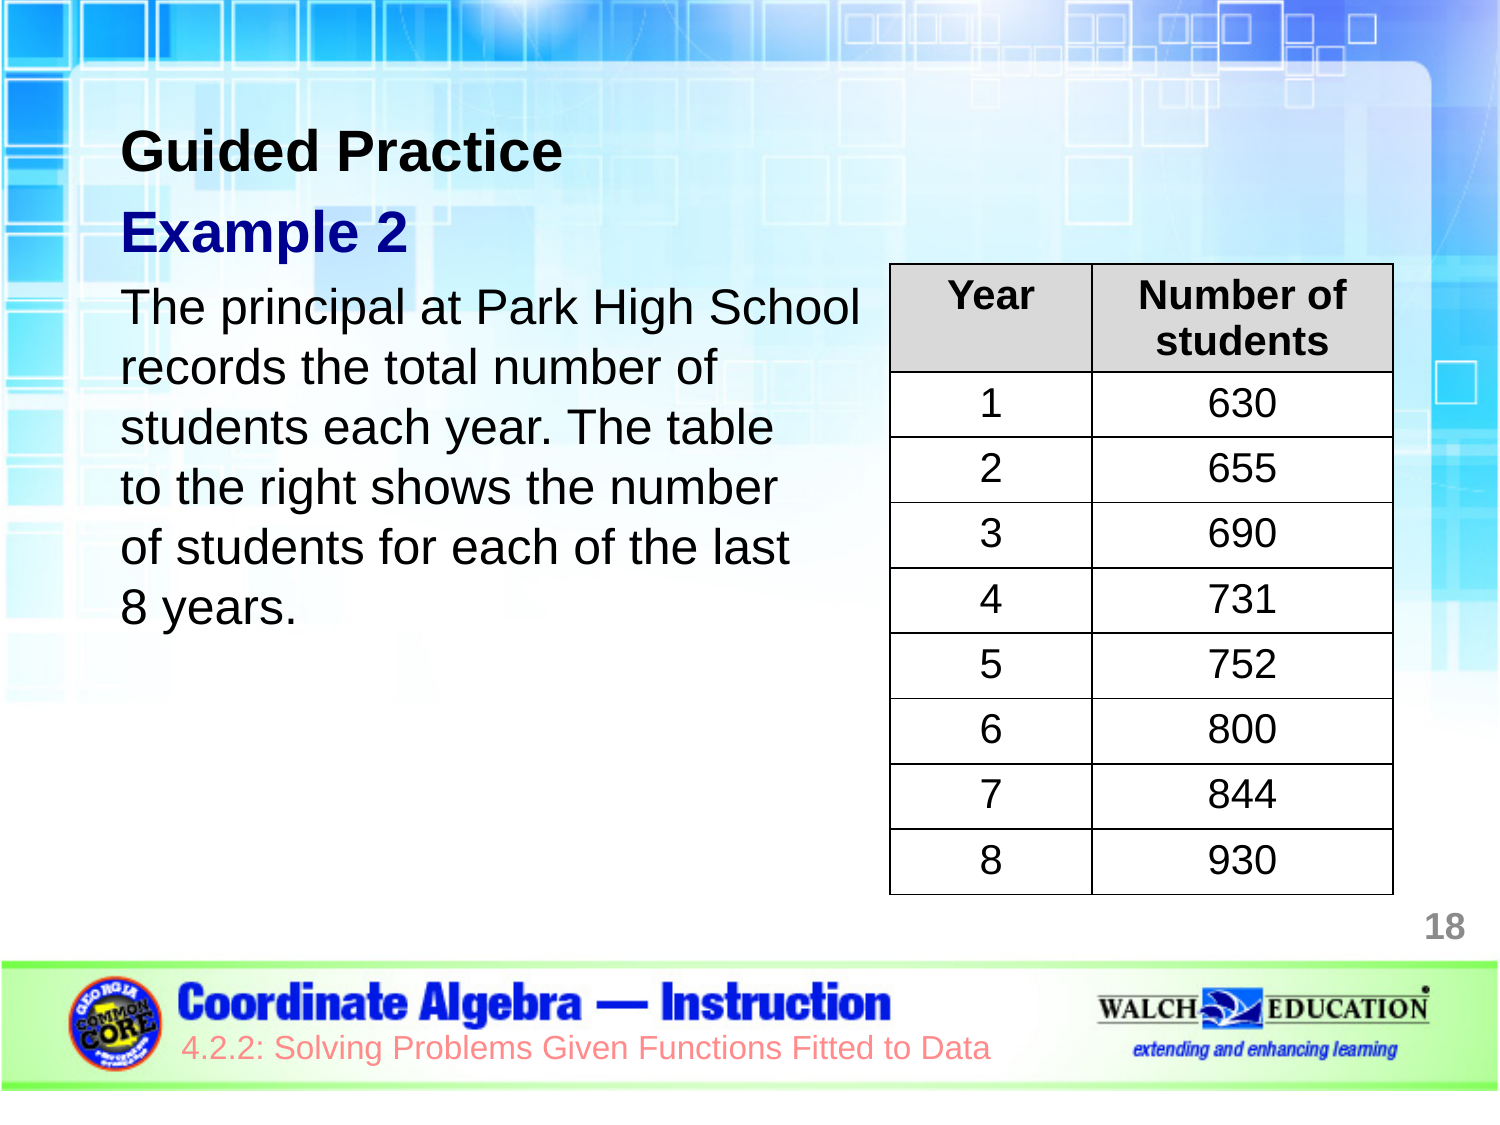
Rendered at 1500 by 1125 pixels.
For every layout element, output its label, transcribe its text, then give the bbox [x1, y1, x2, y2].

table_cell 7 [891, 765, 1091, 828]
table_cell 3 [891, 503, 1091, 567]
table_cell 690 [1093, 503, 1392, 567]
table_cell 4 [891, 569, 1091, 632]
footer 4.2.2: Solving Problems Given Functions Fitted to Data [166, 1024, 1080, 1069]
picture [1, 0, 1500, 1091]
table_cell 844 [1093, 765, 1392, 828]
table_cell 752 [1093, 634, 1392, 698]
table_cell 630 [1093, 373, 1392, 436]
table_cell 8 [891, 830, 1091, 894]
subtitle Guided Practice Example 2 The principal at Park High School records the total number of students each year. The table to the right shows the number of students for each of the last 8 years. [105, 105, 1436, 925]
table_cell 930 [1093, 830, 1392, 894]
table_cell 5 [891, 634, 1091, 698]
table_cell 731 [1093, 569, 1392, 632]
table_cell 2 [891, 438, 1091, 502]
table_header Year [891, 265, 1091, 371]
table_cell 6 [891, 699, 1091, 763]
table_cell 1 [891, 373, 1091, 436]
slide_number 18 [1361, 901, 1481, 949]
table_header Number of students [1093, 265, 1392, 371]
table_cell 655 [1093, 438, 1392, 502]
table_cell 800 [1093, 699, 1392, 763]
